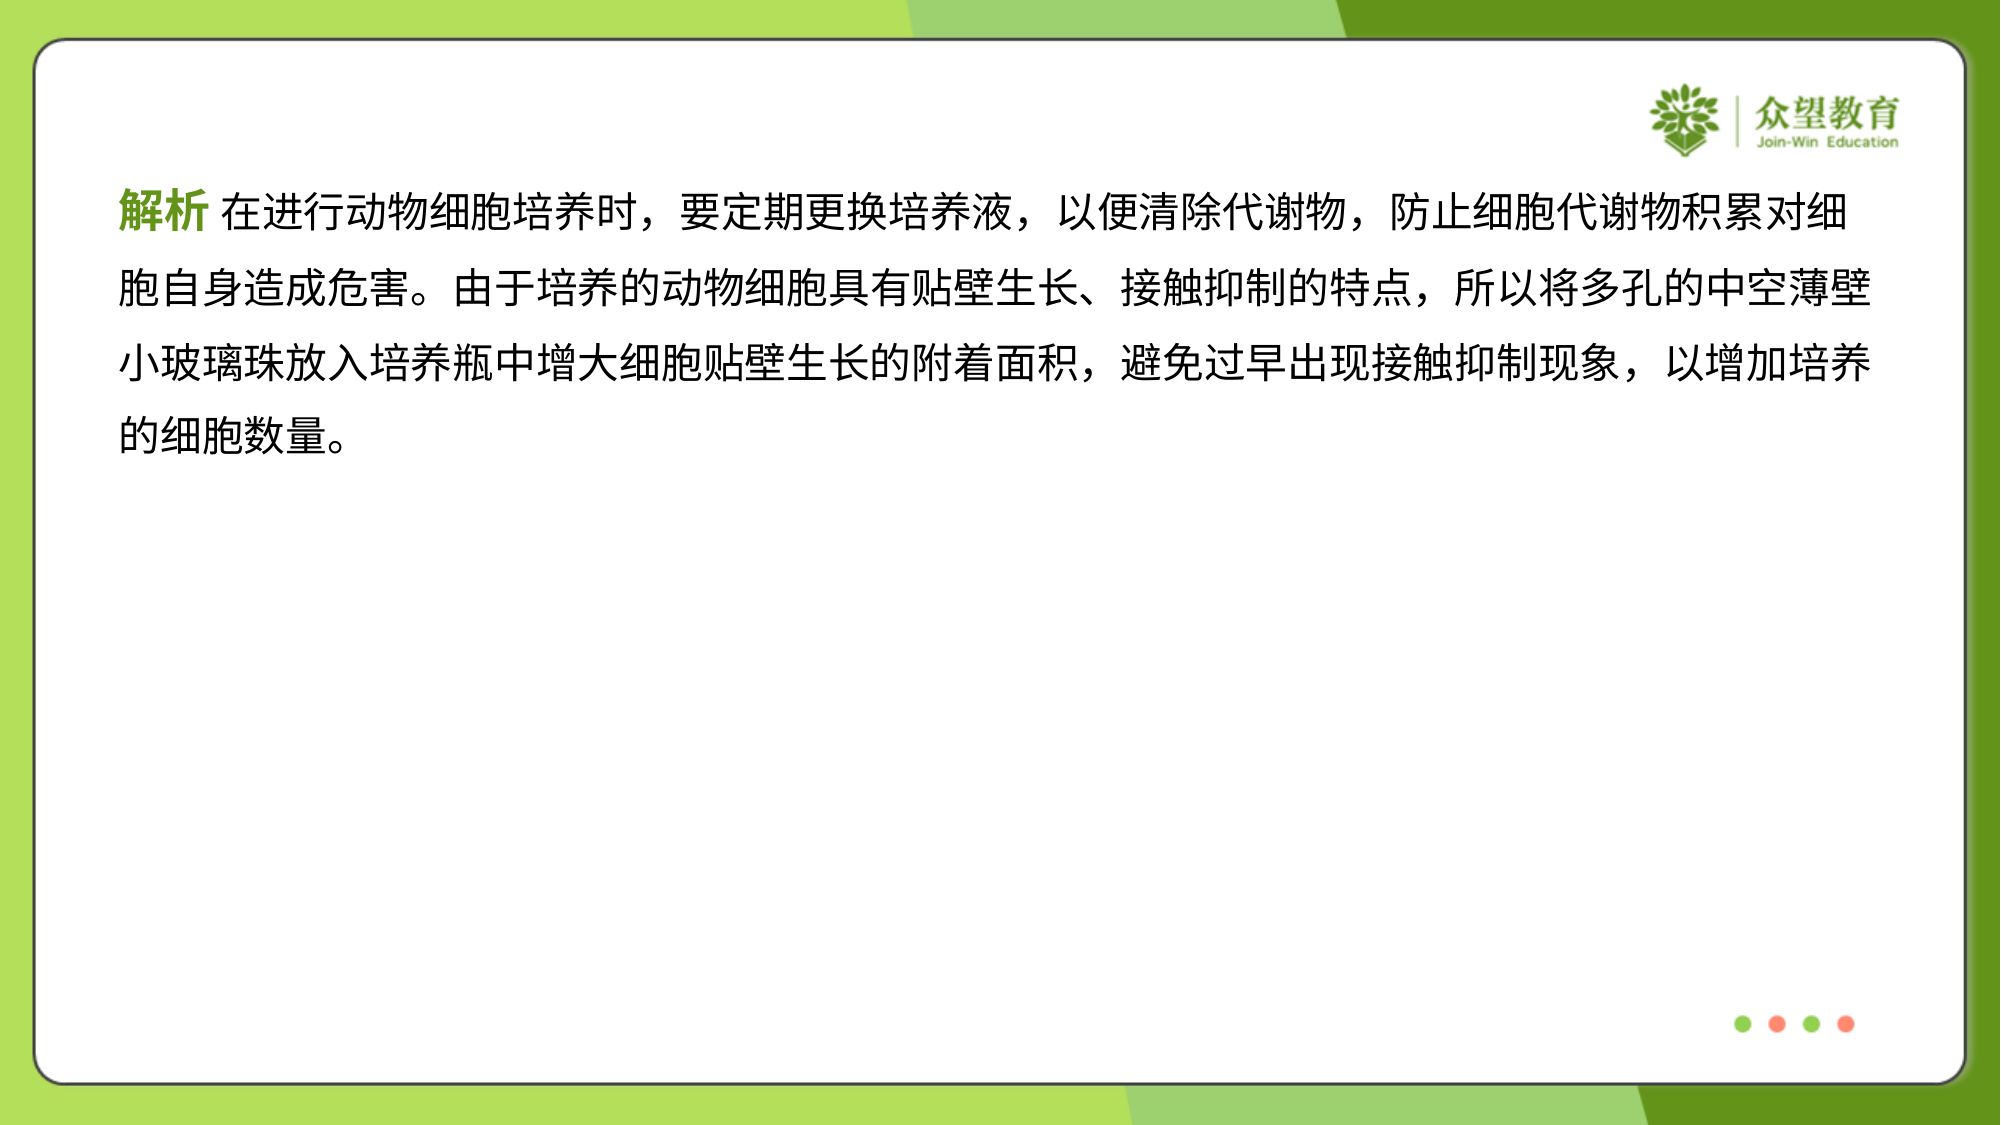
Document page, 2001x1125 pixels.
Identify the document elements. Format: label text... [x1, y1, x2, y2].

picture [0, 0, 2000, 1125]
text_box 解析 在进行动物细胞培养时，要定期更换培养液，以便清除代谢物，防止细胞代谢物积累对细 胞自身造成危害。由于培养的动物细胞具有贴壁生长、接触抑制的特点，所以将多孔的中空薄壁 小玻璃珠放入培养瓶中增大细胞贴壁生长的附着面积，避免过早出现接触抑制现象，以增加培养 的细胞数量。 [118, 159, 1883, 452]
